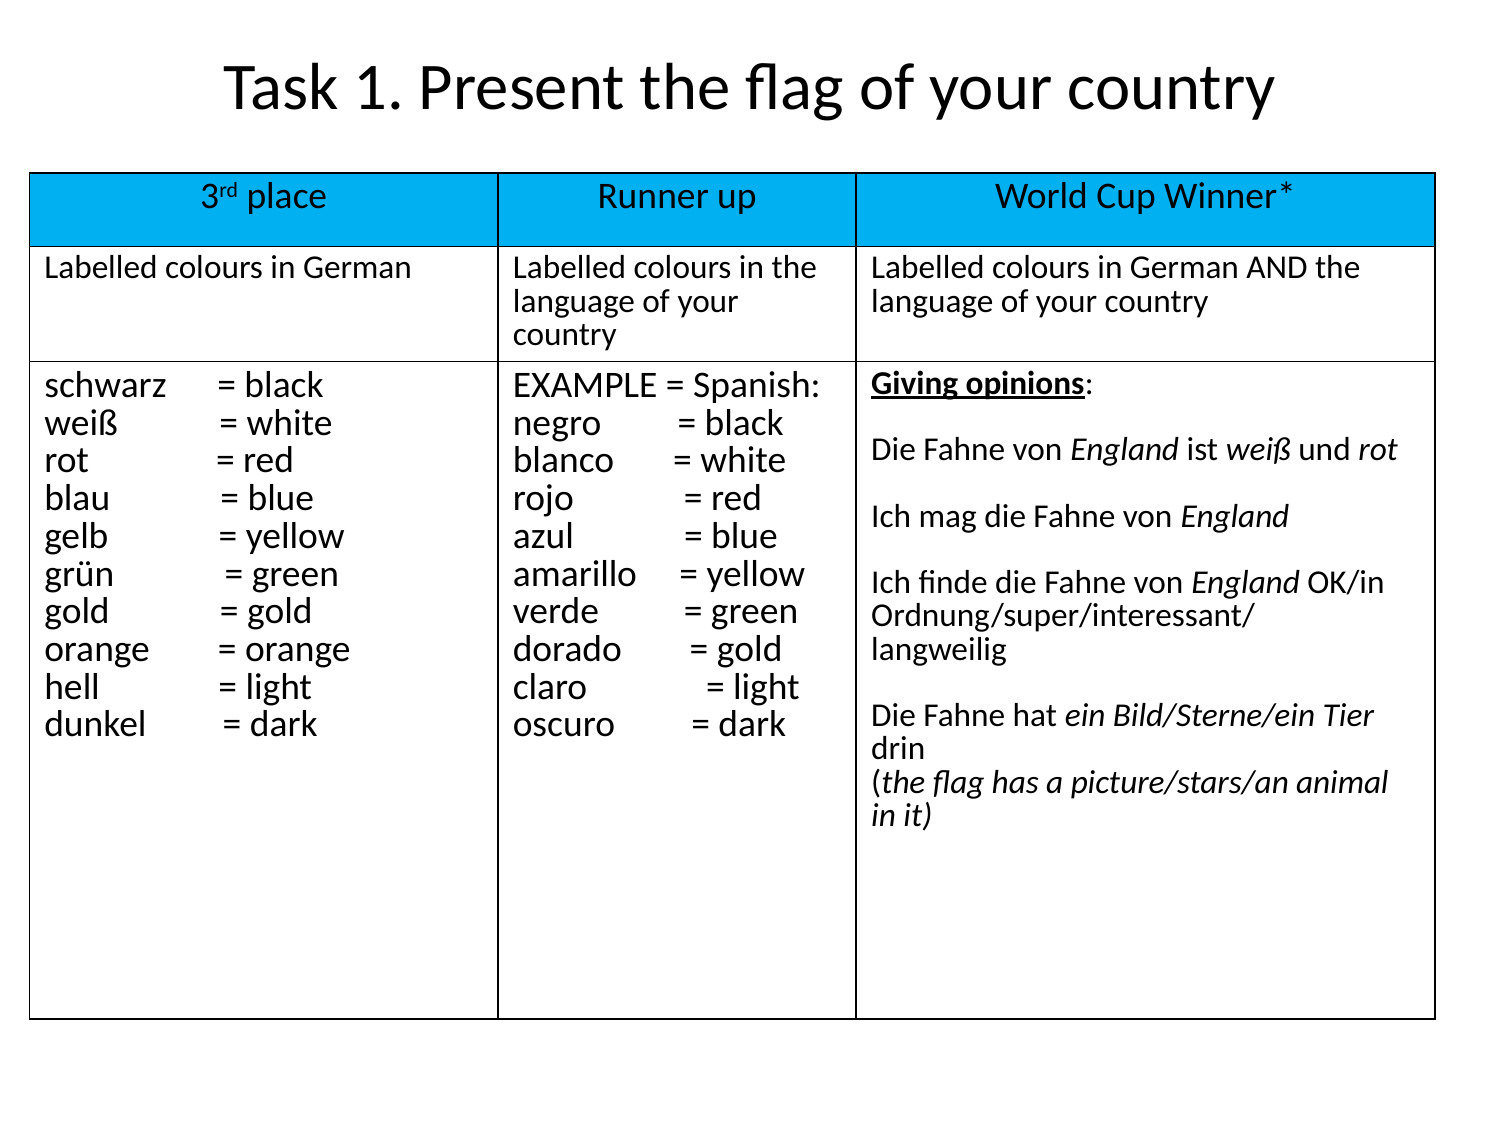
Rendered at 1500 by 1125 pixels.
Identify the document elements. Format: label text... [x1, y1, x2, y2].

table_header World Cup Winner* [857, 174, 1434, 246]
table_cell Labelled colours in German [30, 247, 497, 361]
table_cell Labelled colours in the language of your country [499, 247, 855, 361]
table_header Runner up [499, 174, 855, 246]
table_cell Giving opinions: Die Fahne von England ist weiß und rot Ich mag die Fahne von England Ich finde die Fahne von England OK/in Ordnung/super/interessant/ langweilig Die Fahne hat ein Bild/Sterne/ein Tier drin (the flag has a picture/stars/an animal in it) [857, 362, 1434, 1018]
title Task 1. Present the flag of your country [75, 42, 1425, 124]
table_header 3rd place [30, 174, 497, 246]
table_cell schwarz = black weiß = white rot = red blau = blue gelb = yellow grün = green gold = gold orange = orange hell = light dunkel = dark [30, 362, 497, 1018]
table_cell Labelled colours in German AND the language of your country [857, 247, 1434, 361]
table_cell EXAMPLE = Spanish: negro = black blanco = white rojo = red azul = blue amarillo = yellow verde = green dorado = gold claro = light oscuro = dark [499, 362, 855, 1018]
